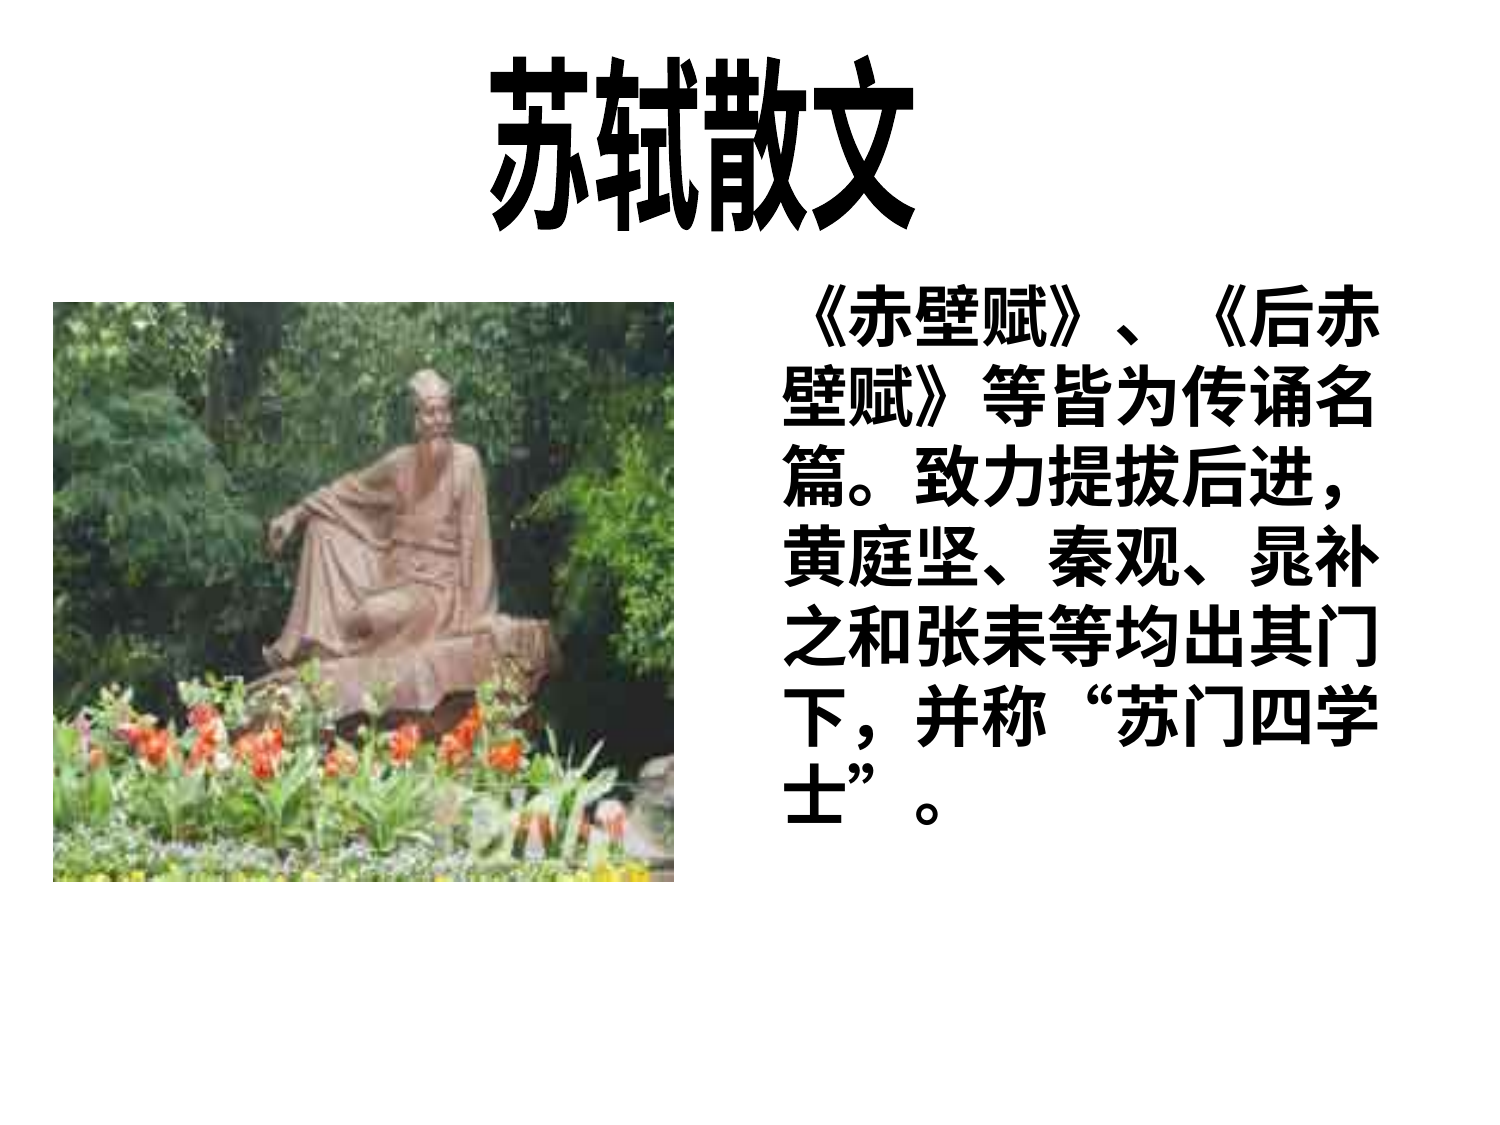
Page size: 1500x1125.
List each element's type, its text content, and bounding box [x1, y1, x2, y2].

text_box 《赤壁赋》、《后赤壁赋》等皆为传诵名篇。致力提拔后进，黄庭坚、秦观、晁补之和张耒等均出其门下，并称“苏门四学士”。 [466, 267, 1400, 935]
picture [52, 302, 674, 882]
